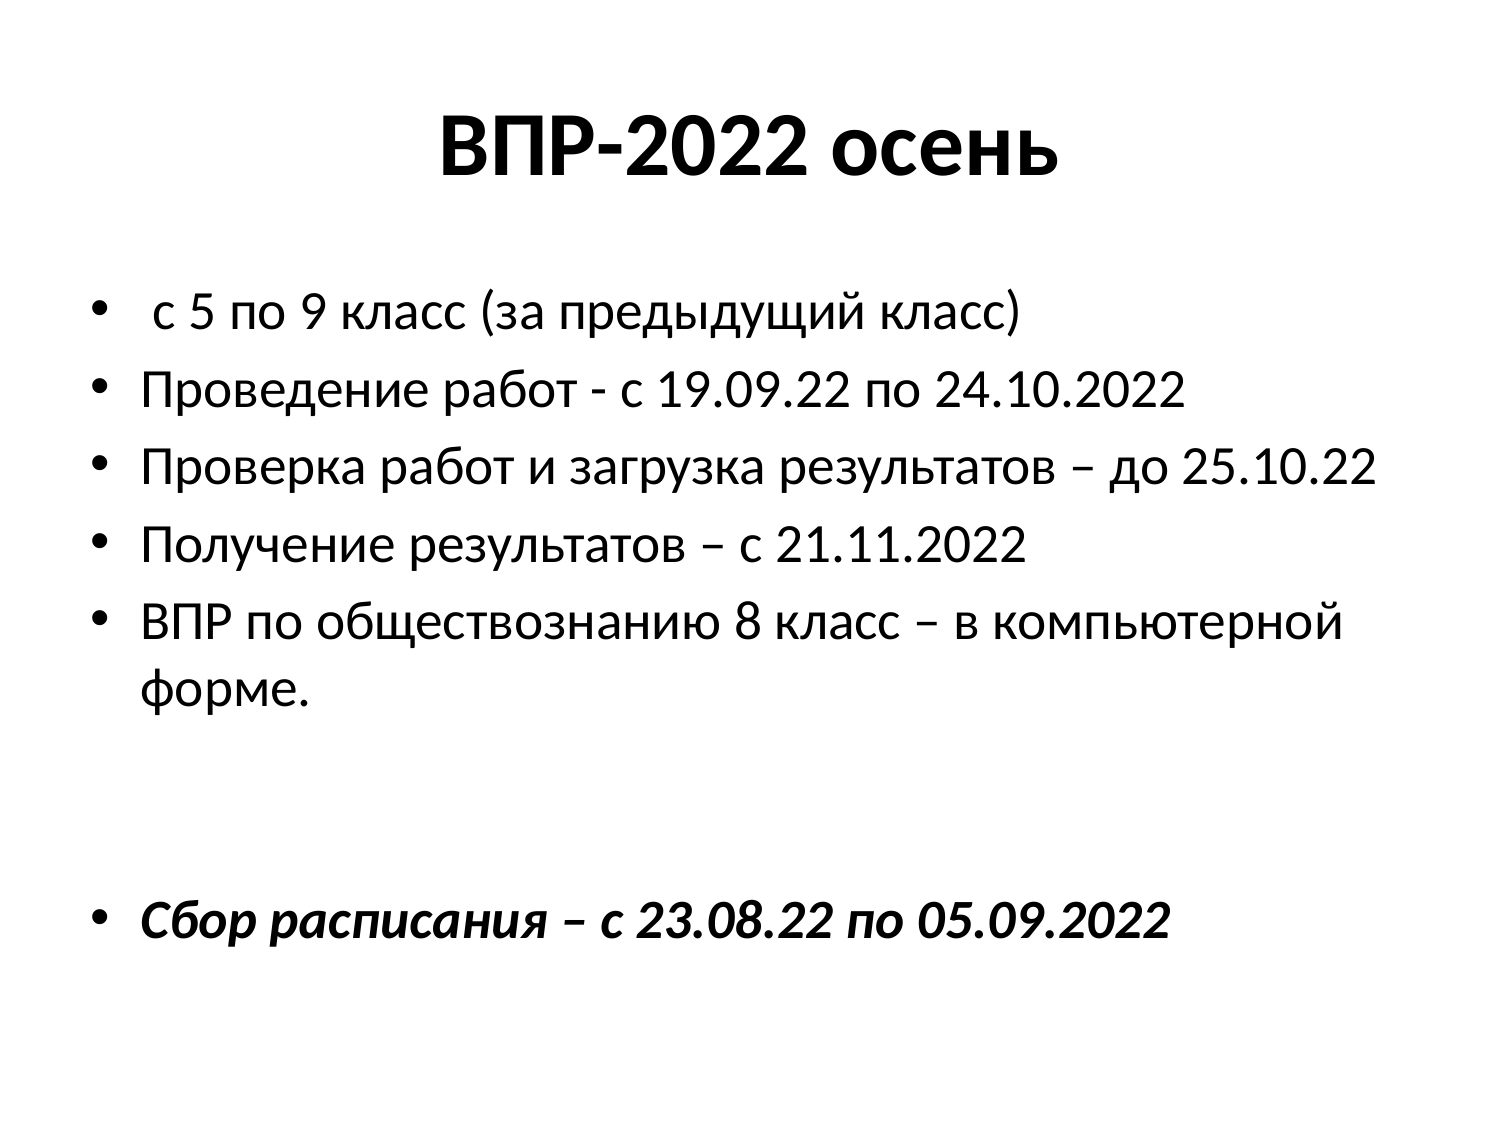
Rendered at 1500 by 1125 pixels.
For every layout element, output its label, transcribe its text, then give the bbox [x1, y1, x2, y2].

list с 5 по 9 класс (за предыдущий класс) Проведение работ - с 19.09.22 по 24.10.2022 Проверка работ и загрузка результатов – до 25.10.22 Получение результатов – с 21.11.2022 ВПР по обществознанию 8 класс – в компьютерной форме. Сбор расписания – с 23.08.22 по 05.09.2022 [75, 267, 1425, 1005]
title ВПР-2022 осень [75, 45, 1425, 233]
